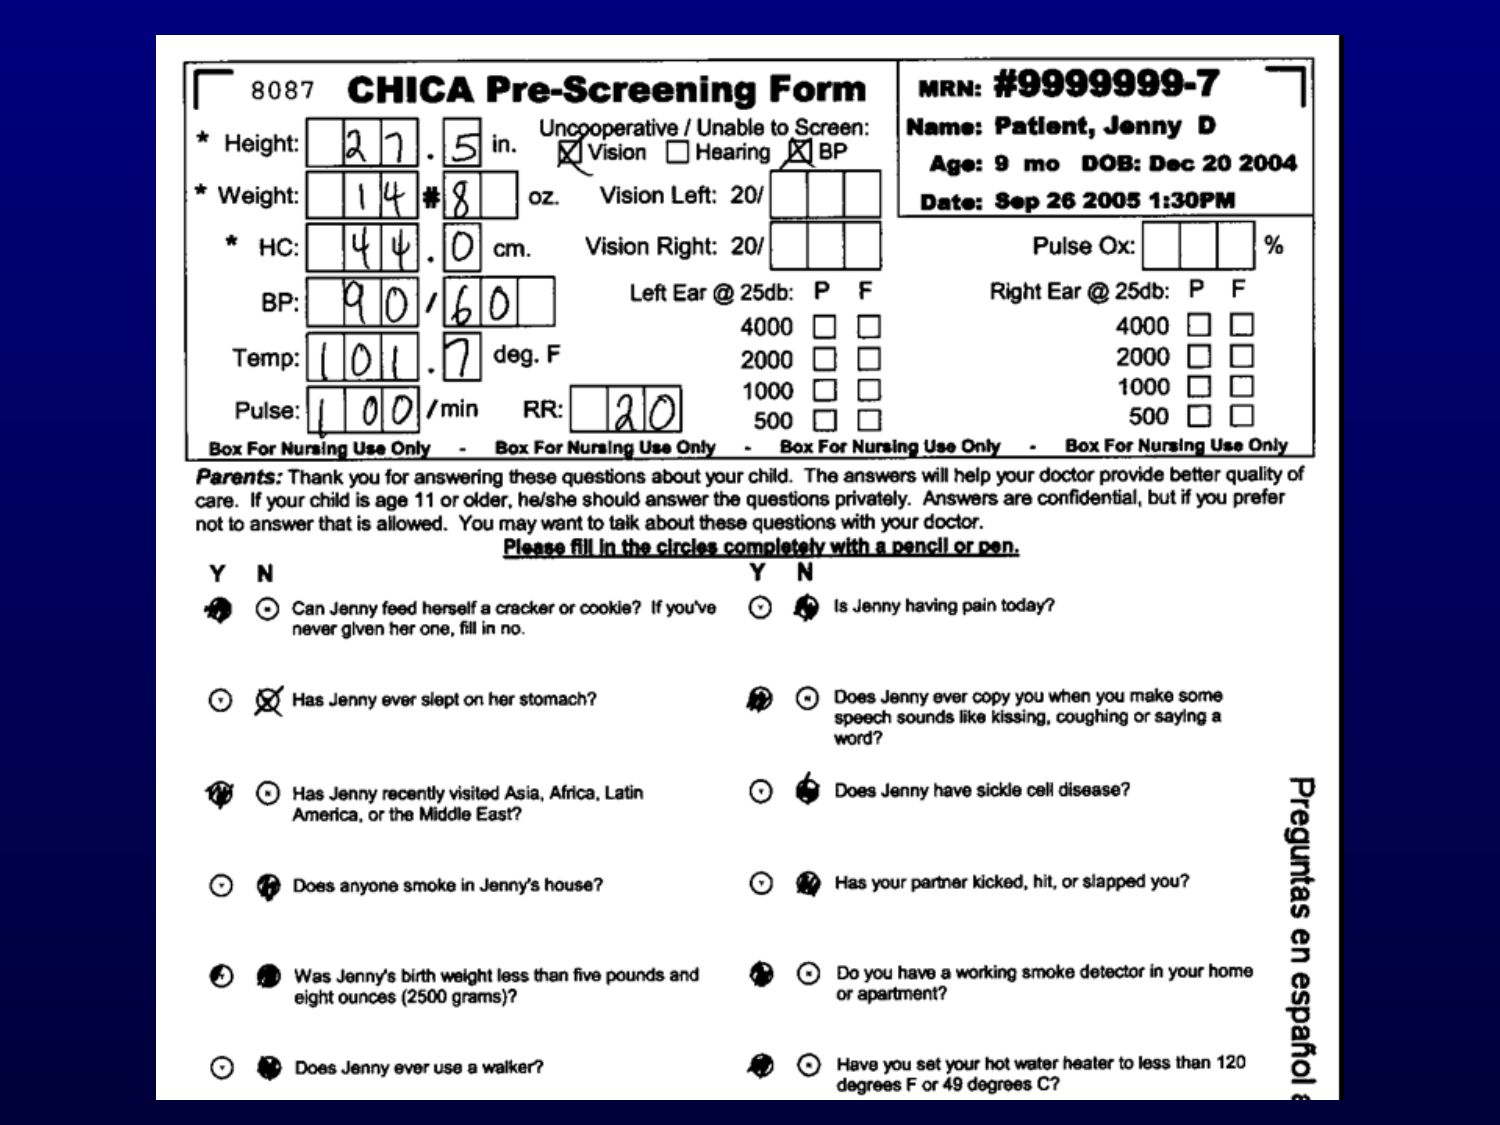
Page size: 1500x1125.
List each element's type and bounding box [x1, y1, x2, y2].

picture [155, 35, 1344, 1101]
